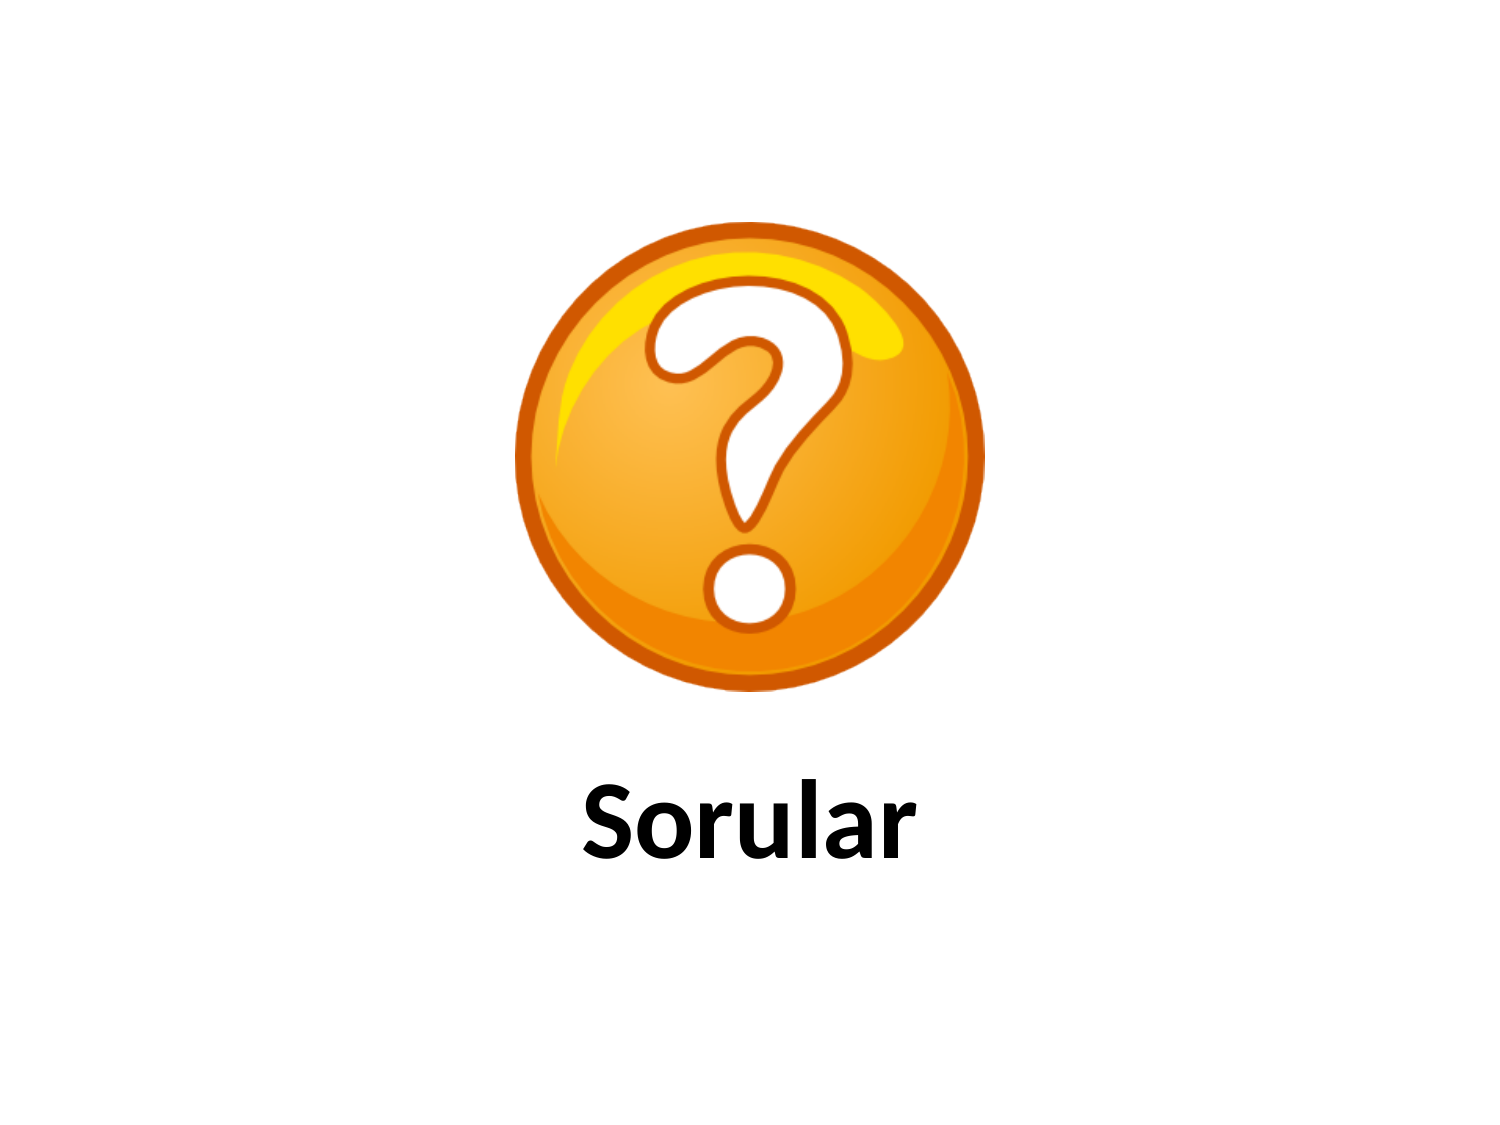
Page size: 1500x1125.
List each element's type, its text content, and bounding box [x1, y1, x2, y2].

text_box Sorular [566, 738, 934, 888]
picture [515, 222, 985, 692]
